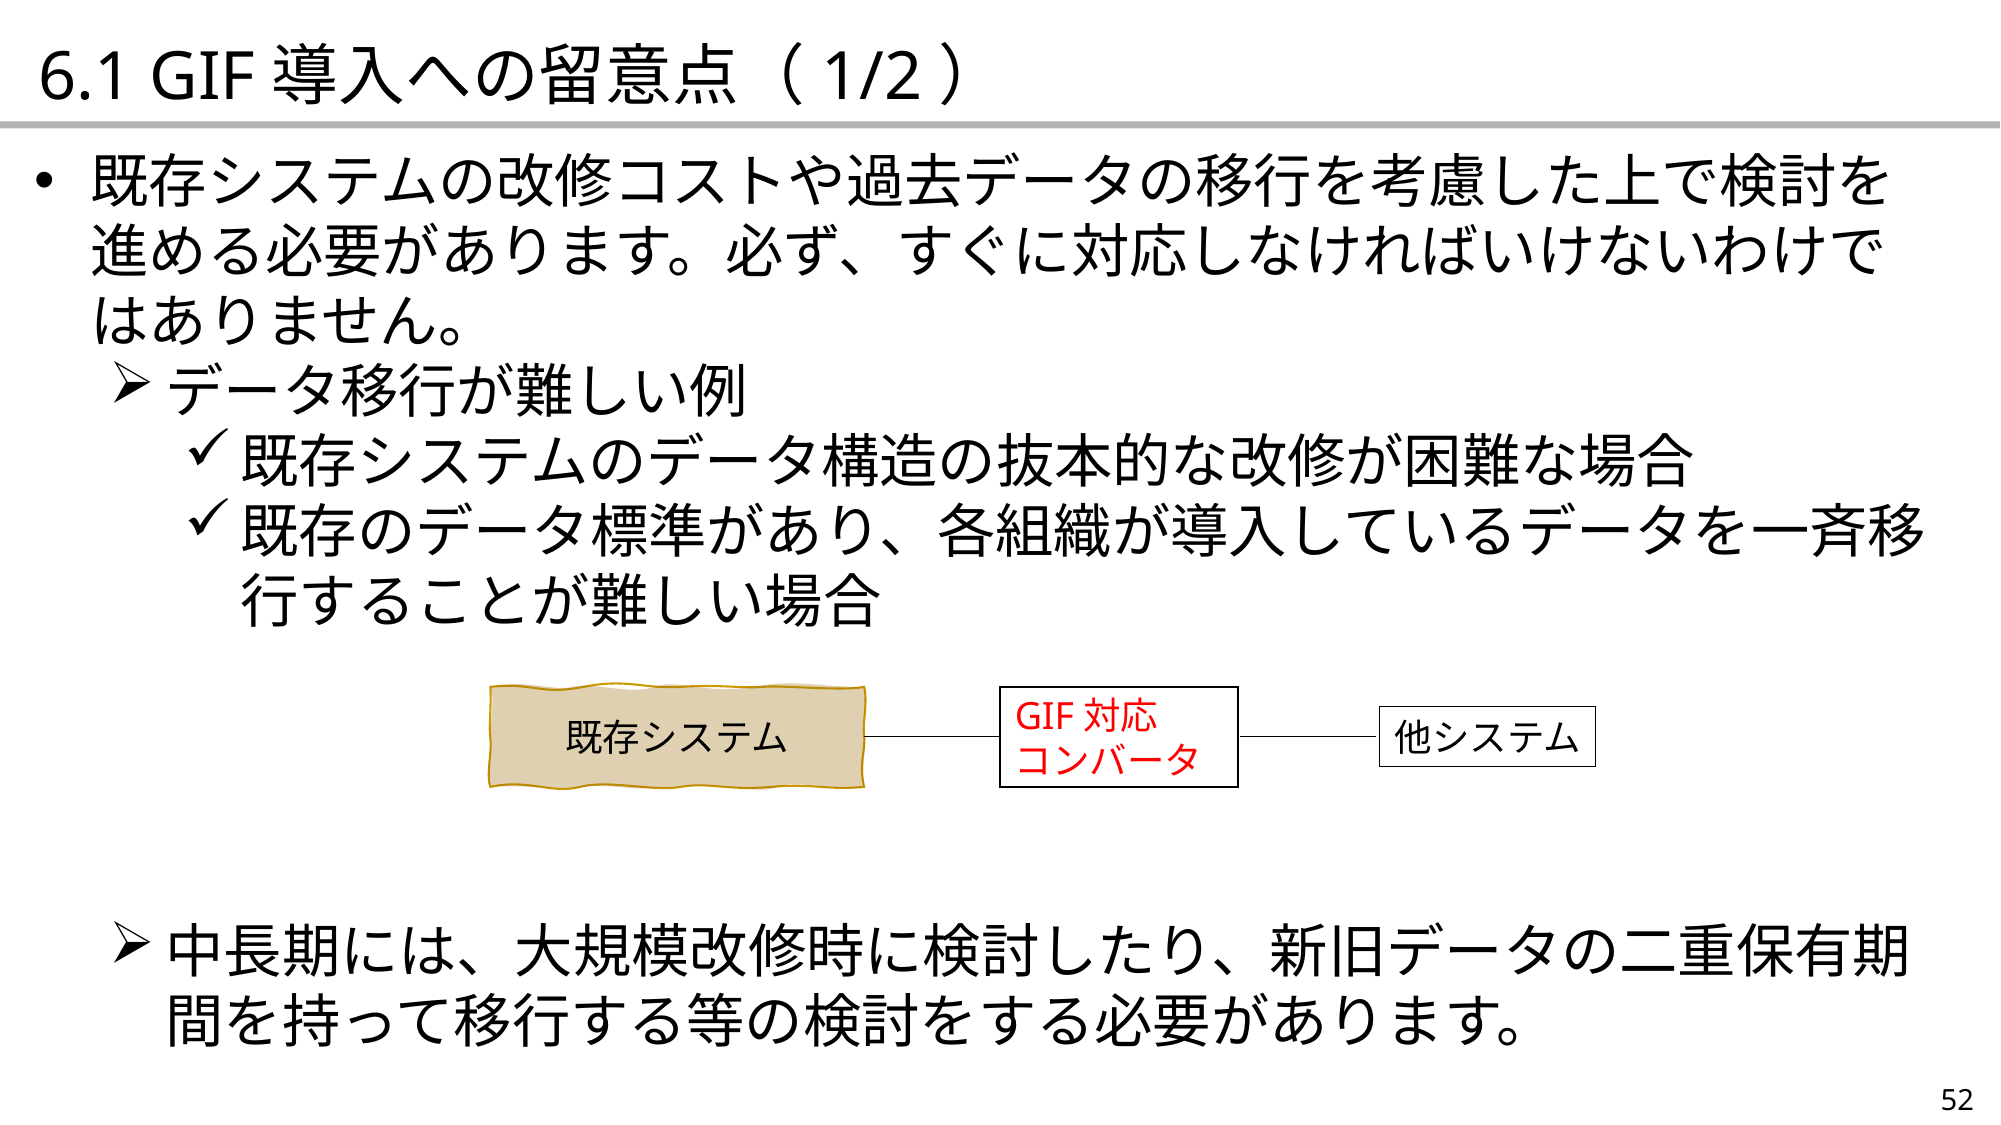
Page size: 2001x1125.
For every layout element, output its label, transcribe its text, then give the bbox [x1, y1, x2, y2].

slide_number 52 [1881, 1073, 1989, 1124]
text_box 6.1 GIF導入への留意点（1/2） [23, 34, 1910, 121]
text_box 既存システムの改修コストや過去データの移行を考慮した上で検討を進める必要があります。必ず、すぐに対応しなければいけないわけではありません。 データ移行が難しい例 既存システムのデータ構造の抜本的な改修が困難な場合 既存のデータ標準があり、各組織が導入しているデータを一斉移行することが難しい場合 中長期には、大規模改修時に検討したり、新旧データの二重保有期間を持って移行する等の検討をする必要があります。 [19, 137, 1957, 1062]
text_box 他システム [1379, 706, 1596, 767]
text_box GIF対応 コンバータ [999, 686, 1239, 788]
text_box 既存システム [487, 682, 867, 791]
